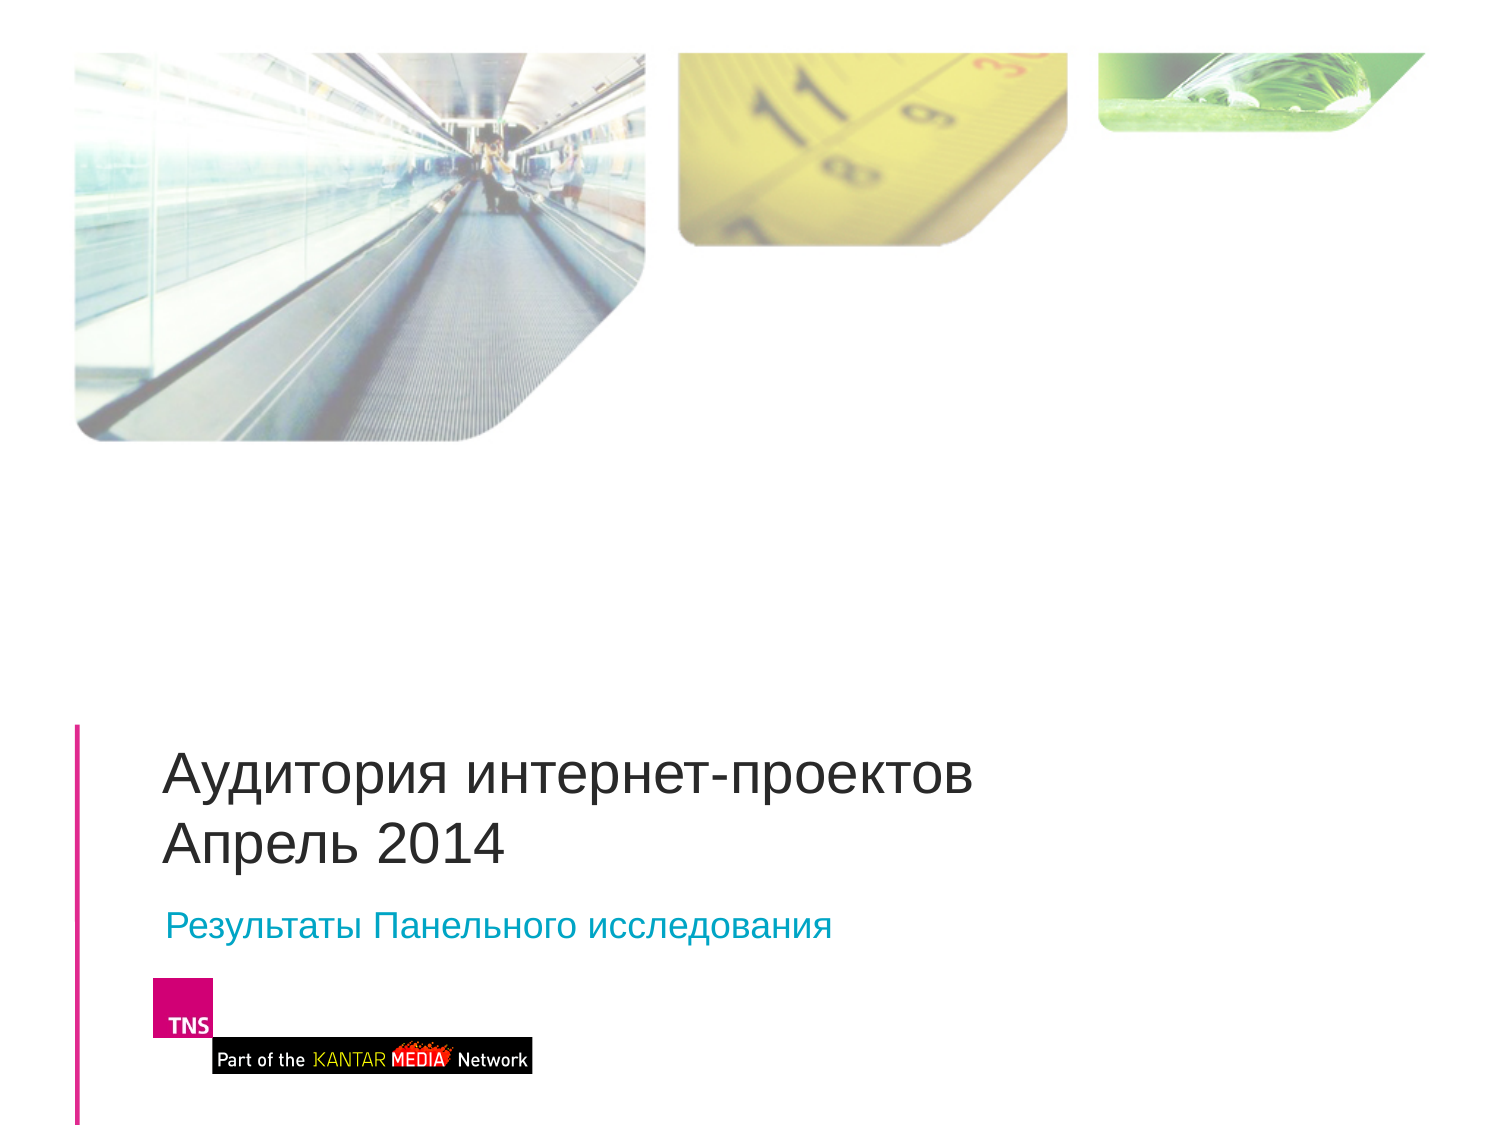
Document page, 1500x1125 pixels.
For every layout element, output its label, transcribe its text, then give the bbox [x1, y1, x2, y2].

subtitle Результаты Панельного исследования [149, 892, 1201, 985]
title Аудитория интернет-проектов Апрель 2014 [147, 727, 1423, 970]
picture [0, 0, 1500, 1125]
